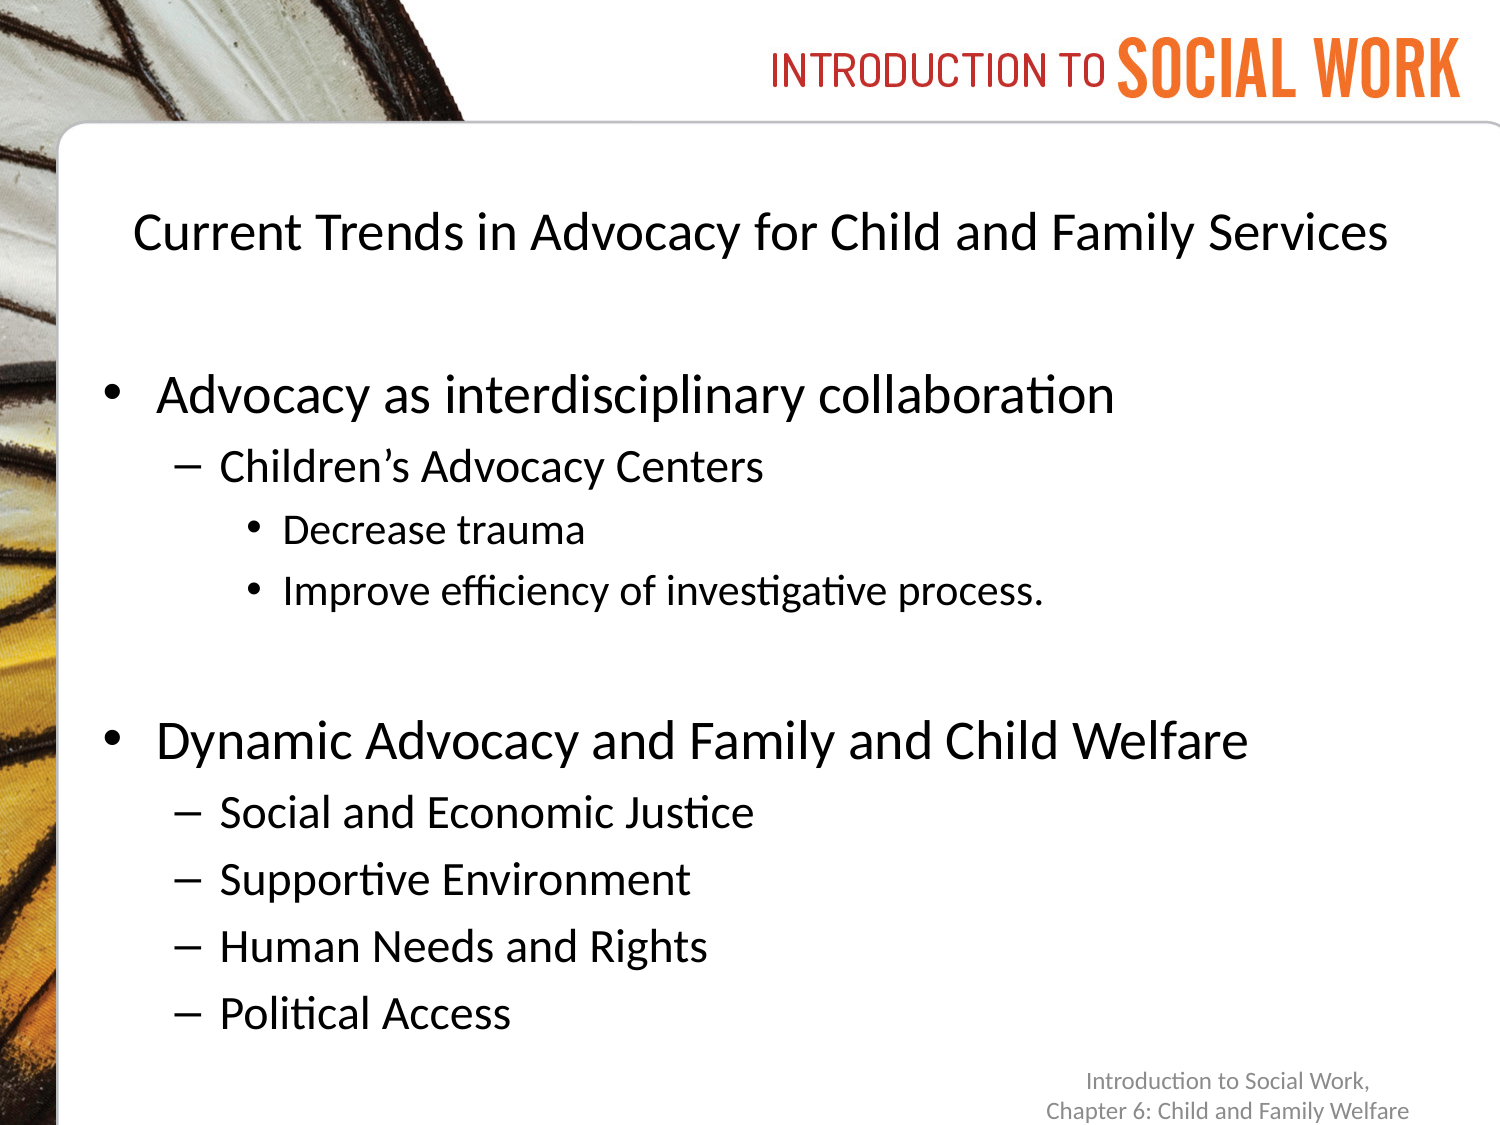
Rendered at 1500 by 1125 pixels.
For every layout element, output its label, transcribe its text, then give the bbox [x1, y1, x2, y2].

picture [0, 0, 1500, 1125]
list Advocacy as interdisciplinary collaboration Children’s Advocacy Centers Decrease trauma Improve efficiency of investigative process. Dynamic Advocacy and Family and Child Welfare Social and Economic Justice Supportive Environment Human Needs and Rights Political Access [87, 350, 1500, 1050]
title Current Trends in Advocacy for Child and Family Services [87, 187, 1438, 271]
footer Introduction to Social Work, Chapter 6: Child and Family Welfare [987, 1065, 1475, 1125]
